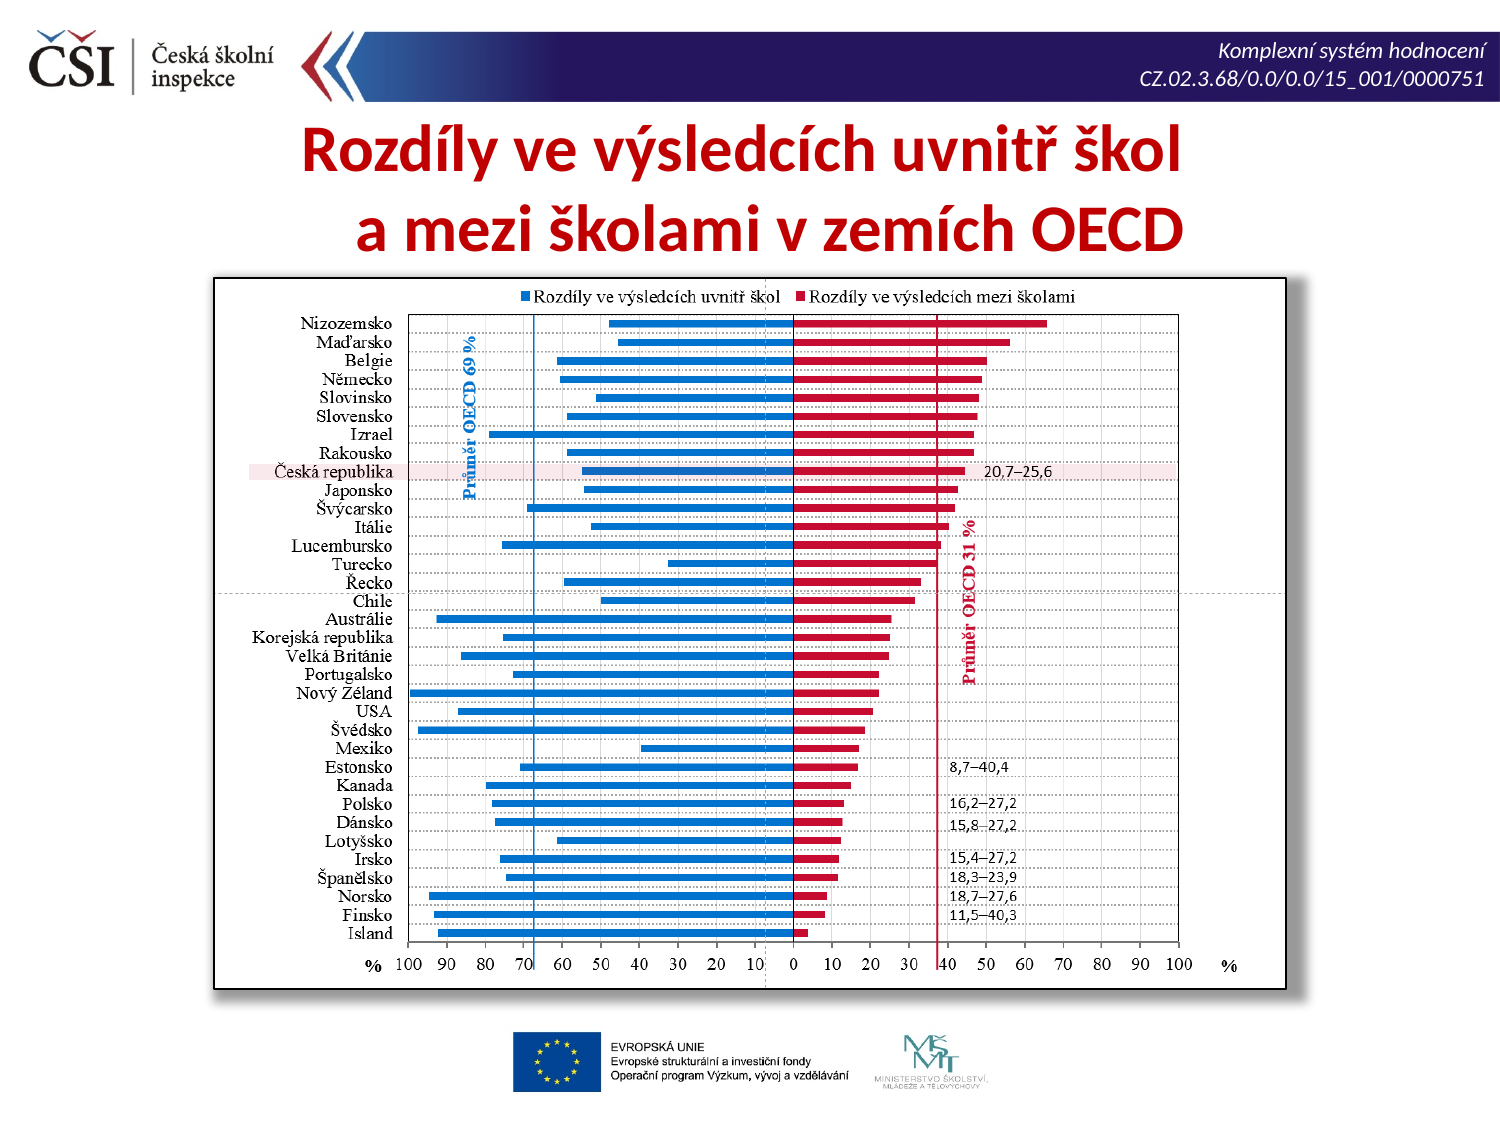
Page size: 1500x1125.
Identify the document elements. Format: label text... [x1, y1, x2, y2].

picture [483, 1002, 1017, 1121]
list Rozdíly ve výsledcích uvnitř škol a mezi školami v zemích OECD [29, 114, 1471, 257]
picture [29, 30, 1500, 102]
picture [214, 278, 1285, 989]
